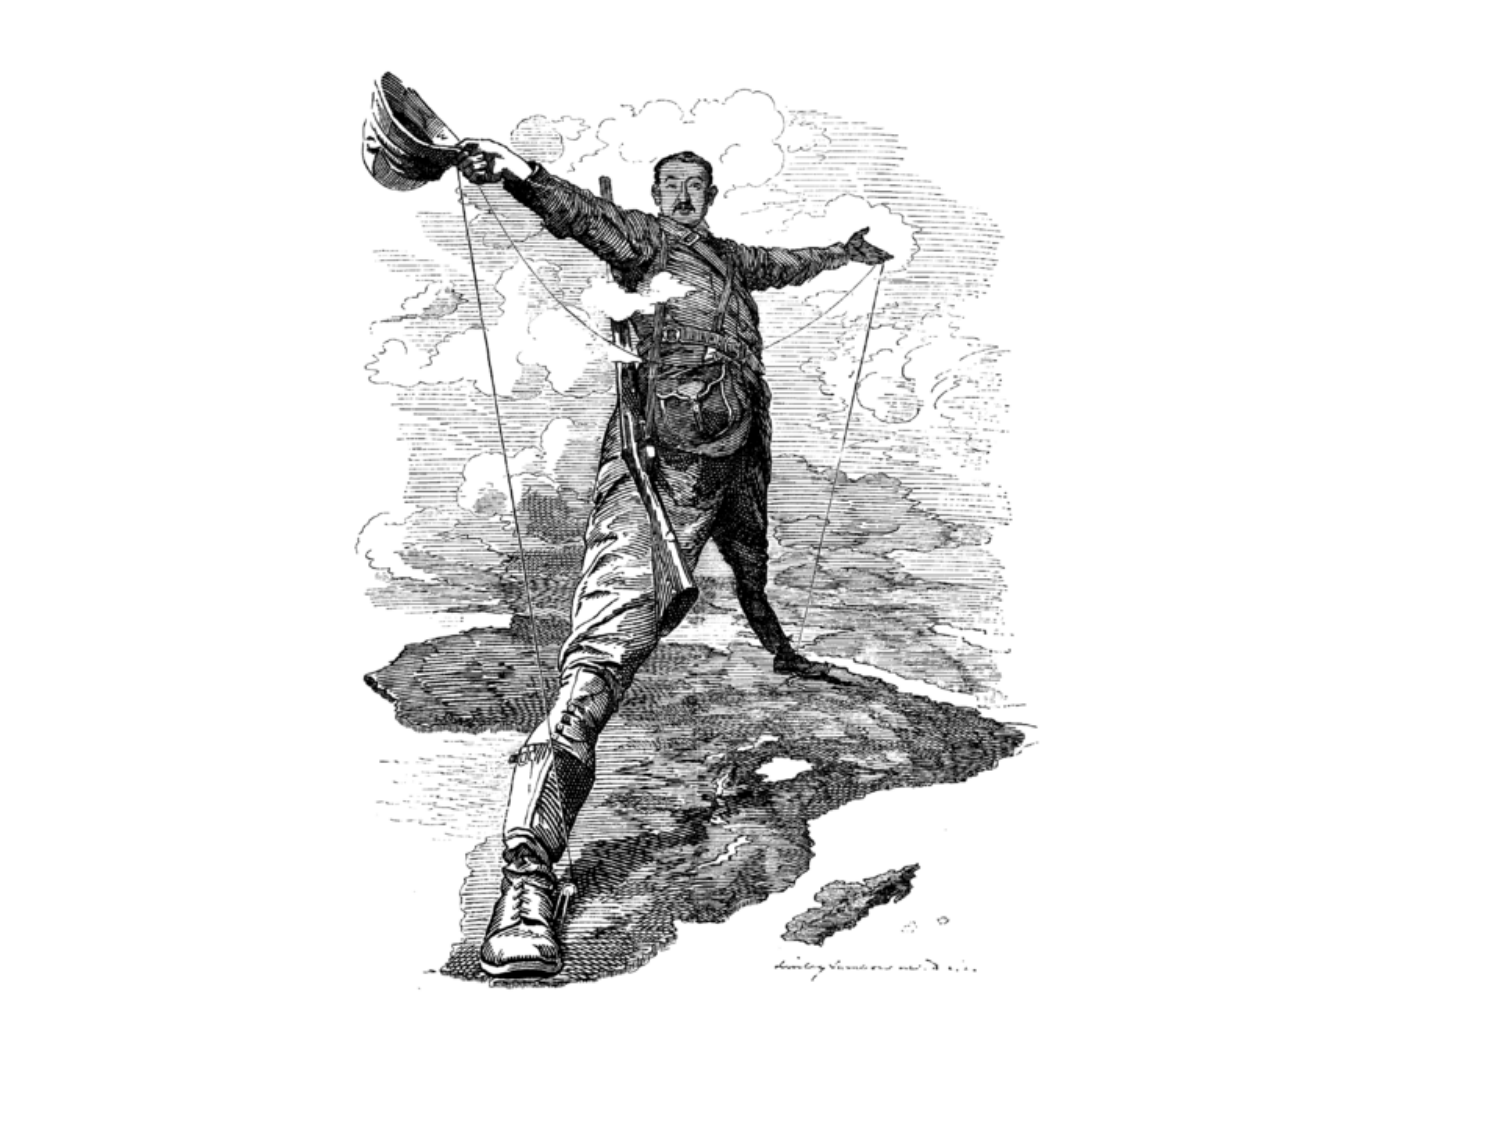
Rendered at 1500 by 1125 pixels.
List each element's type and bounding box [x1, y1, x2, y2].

picture [327, 58, 1052, 997]
